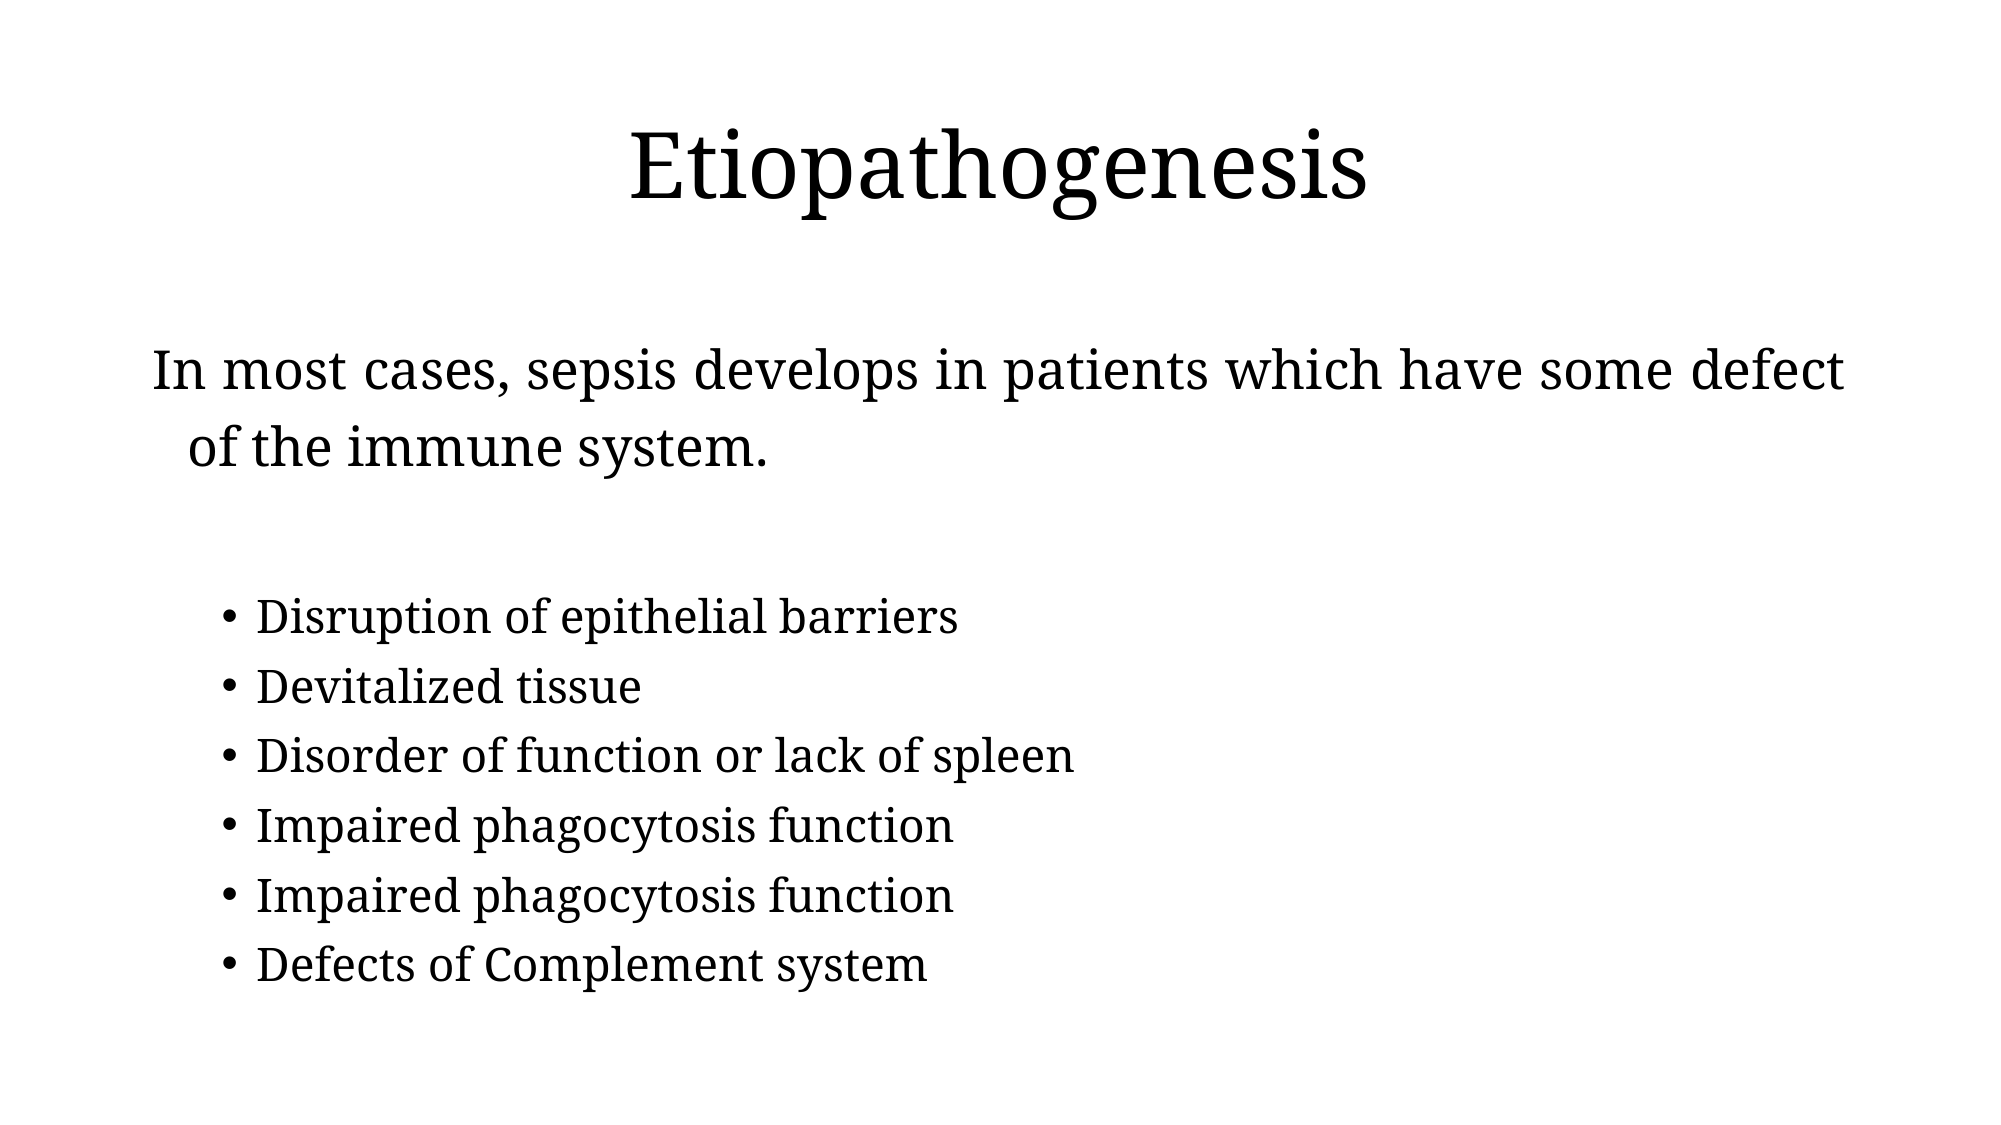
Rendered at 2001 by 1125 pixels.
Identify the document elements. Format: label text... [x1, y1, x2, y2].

list In most cases, sepsis develops in patients which have some defect of the immune system. Disruption of epithelial barriers Devitalized tissue Disorder of function or lack of spleen Impaired phagocytosis function Impaired phagocytosis function Defects of Complement system [137, 314, 1863, 1066]
title Etiopathogenesis [137, 59, 1863, 278]
